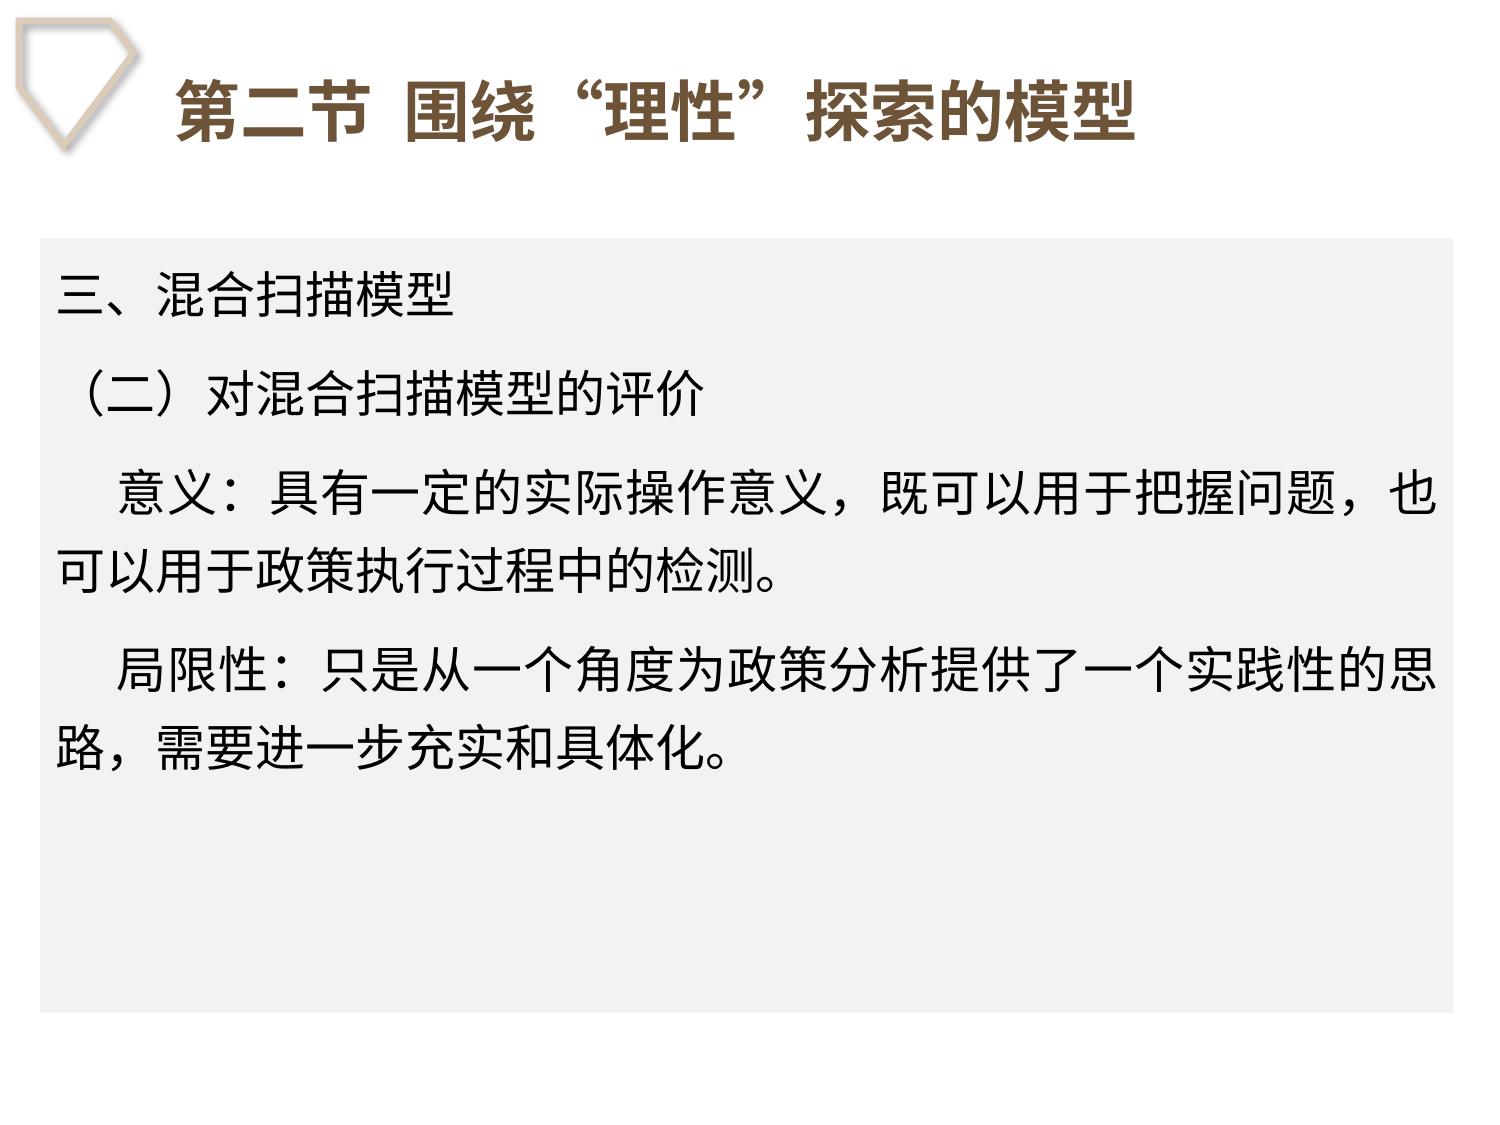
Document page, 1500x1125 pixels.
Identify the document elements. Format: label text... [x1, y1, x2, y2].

list 三、混合扫描模型 （二）对混合扫描模型的评价 意义：具有一定的实际操作意义，既可以用于把握问题，也可以用于政策执行过程中的检测。 局限性：只是从一个角度为政策分析提供了一个实践性的思路，需要进一步充实和具体化。 [40, 238, 1454, 1014]
title 第二节 围绕“理性”探索的模型 [158, 0, 1456, 159]
